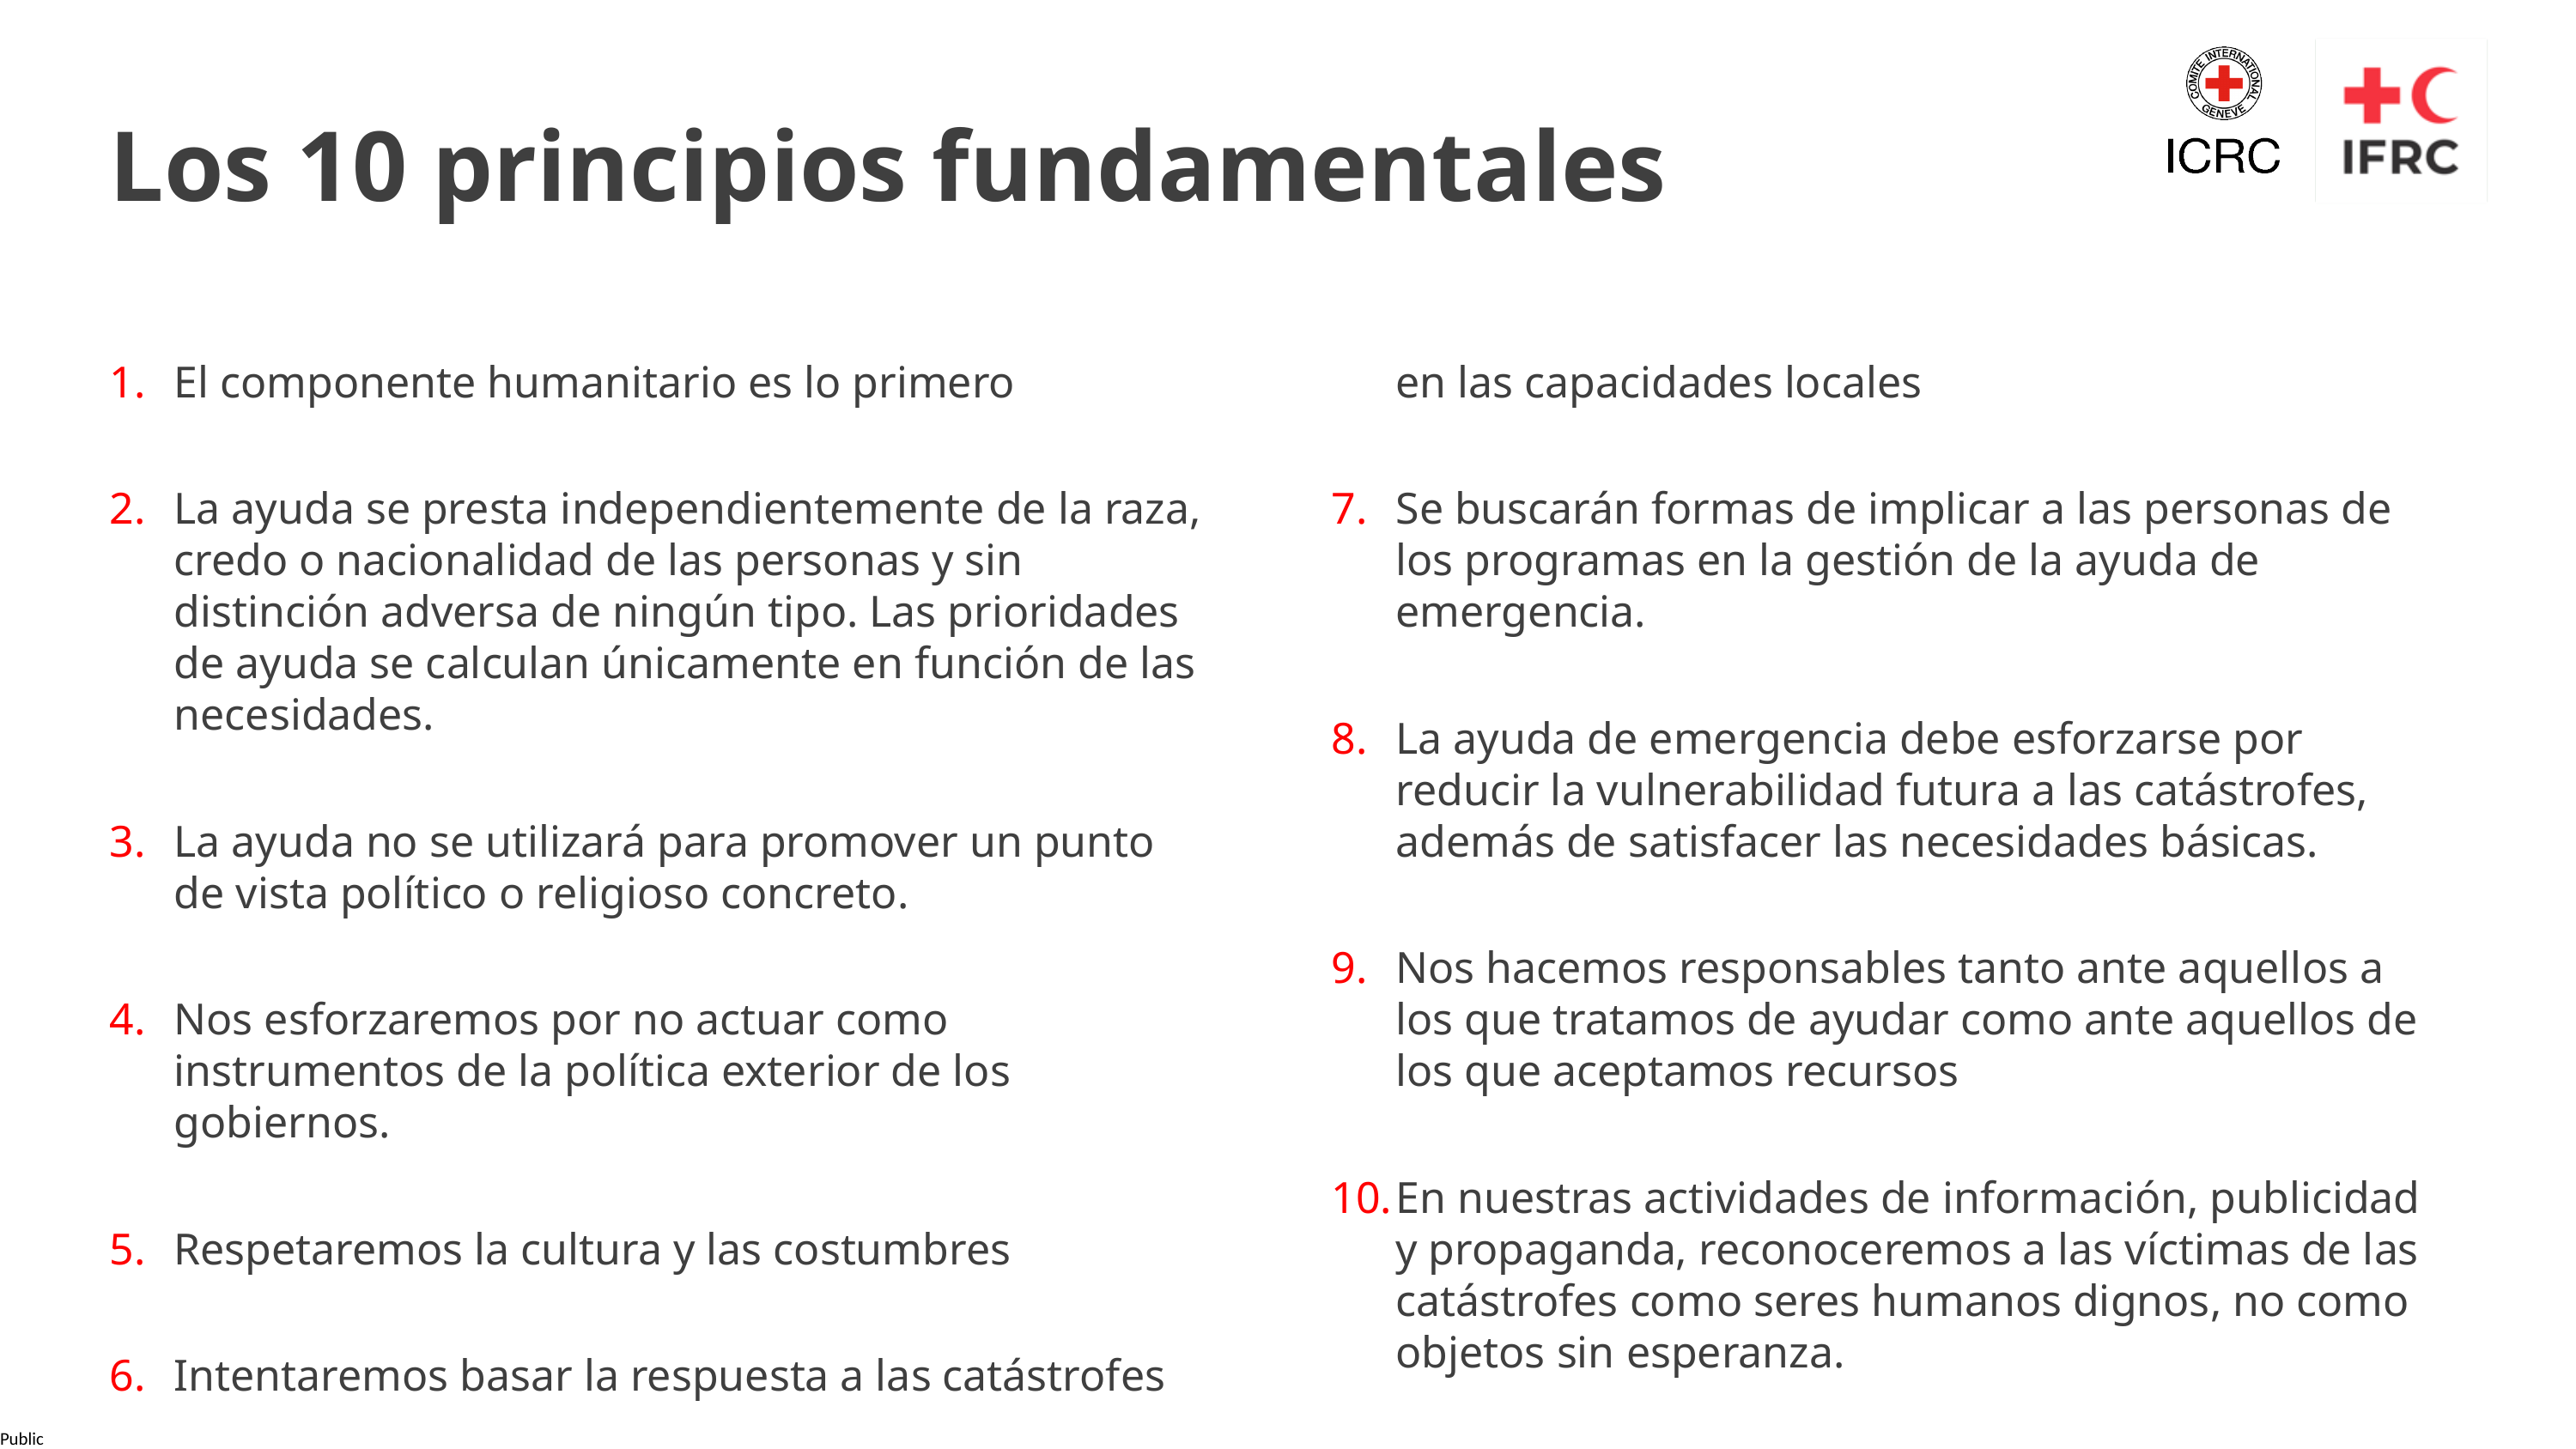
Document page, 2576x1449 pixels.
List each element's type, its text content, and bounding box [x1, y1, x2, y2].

text_box Los 10 principios fundamentales [96, 120, 1732, 227]
picture [2168, 0, 2543, 258]
text_box El componente humanitario es lo primero La ayuda se presta independientemente de la raza, credo o nacionalidad de las personas y sin distinción adversa de ningún tipo. Las prioridades de ayuda se calculan únicamente en función de las necesidades. La ayuda no se utilizará para promover un punto de vista político o religioso concreto. Nos esforzaremos por no actuar como instrumentos de la política exterior de los gobiernos. Respetaremos la cultura y las costumbres Intentaremos basar la respuesta a las catástrofes en las capacidades locales Se buscarán formas de implicar a las personas de los programas en la gestión de la ayuda de emergencia. La ayuda de emergencia debe esforzarse por reducir la vulnerabilidad futura a las catástrofes, además de satisfacer las necesidades básicas. Nos hacemos responsables tanto ante aquellos a los que tratamos de ayudar como ante aquellos de los que aceptamos recursos En nuestras actividades de información, publicidad y propaganda, reconoceremos a las víctimas de las catástrofes como seres humanos dignos, no como objetos sin esperanza. [96, 348, 2439, 1403]
